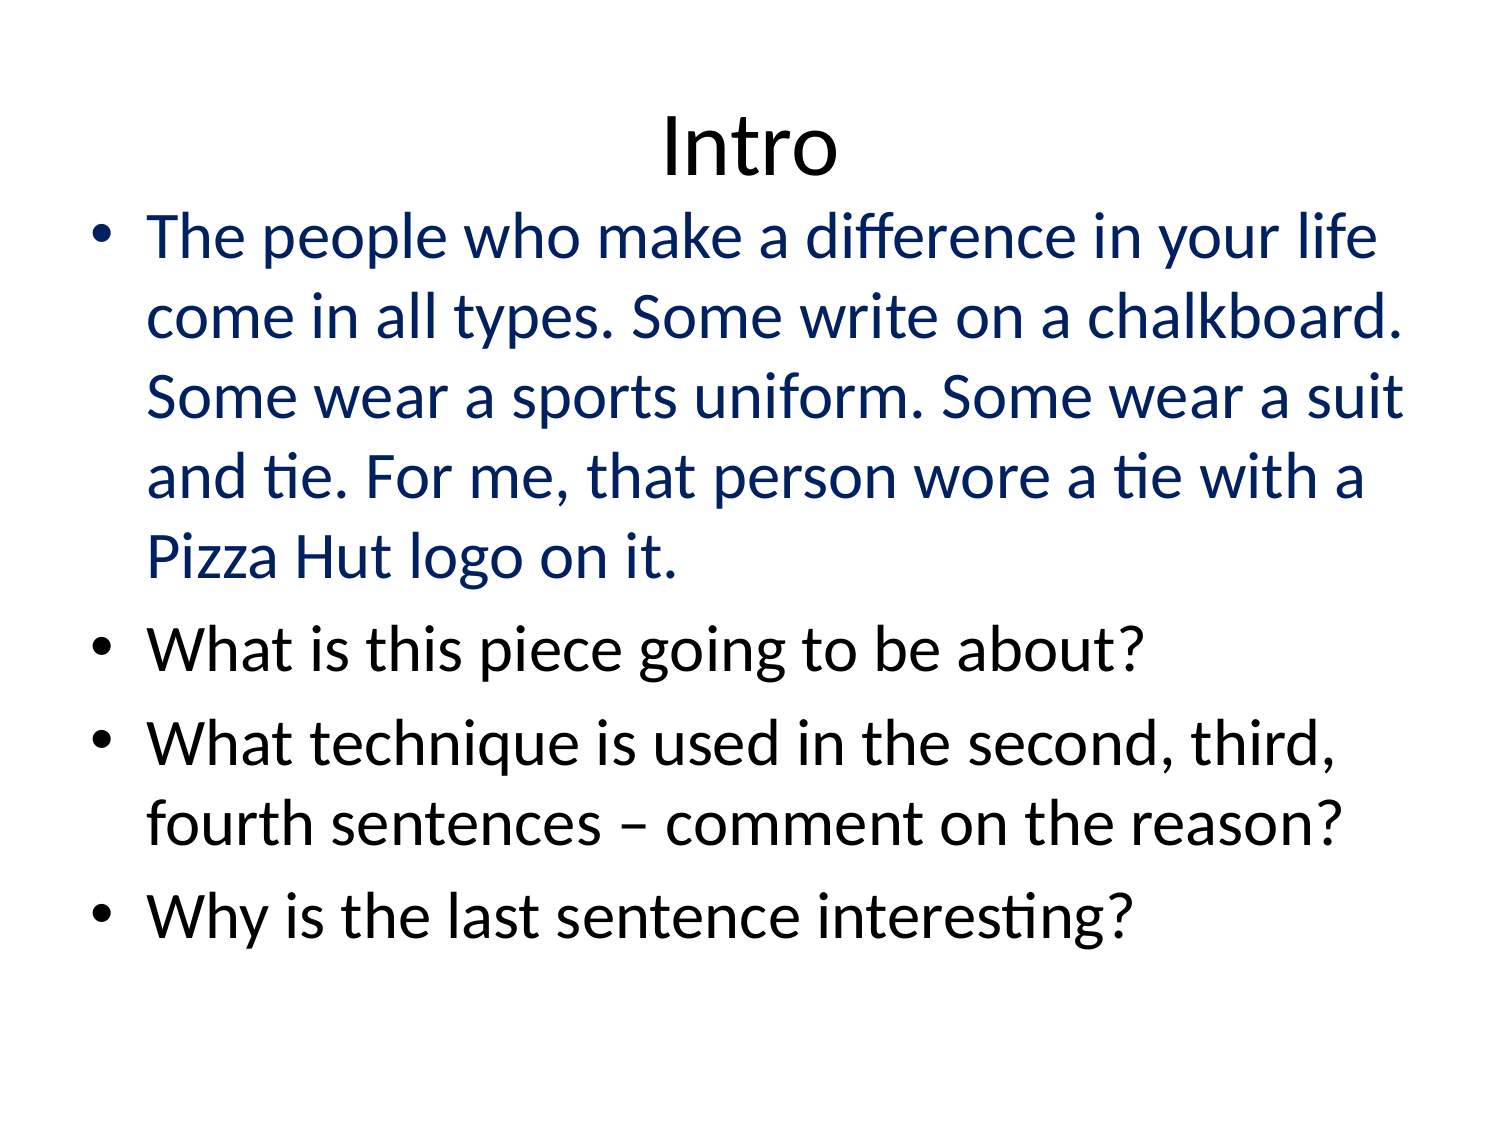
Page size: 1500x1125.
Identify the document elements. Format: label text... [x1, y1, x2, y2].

list The people who make a difference in your life come in all types. Some write on a chalkboard. Some wear a sports uniform. Some wear a suit and tie. For me, that person wore a tie with a Pizza Hut logo on it. What is this piece going to be about? What technique is used in the second, third, fourth sentences – comment on the reason? Why is the last sentence interesting? [75, 184, 1425, 1005]
title Intro [75, 45, 1425, 184]
